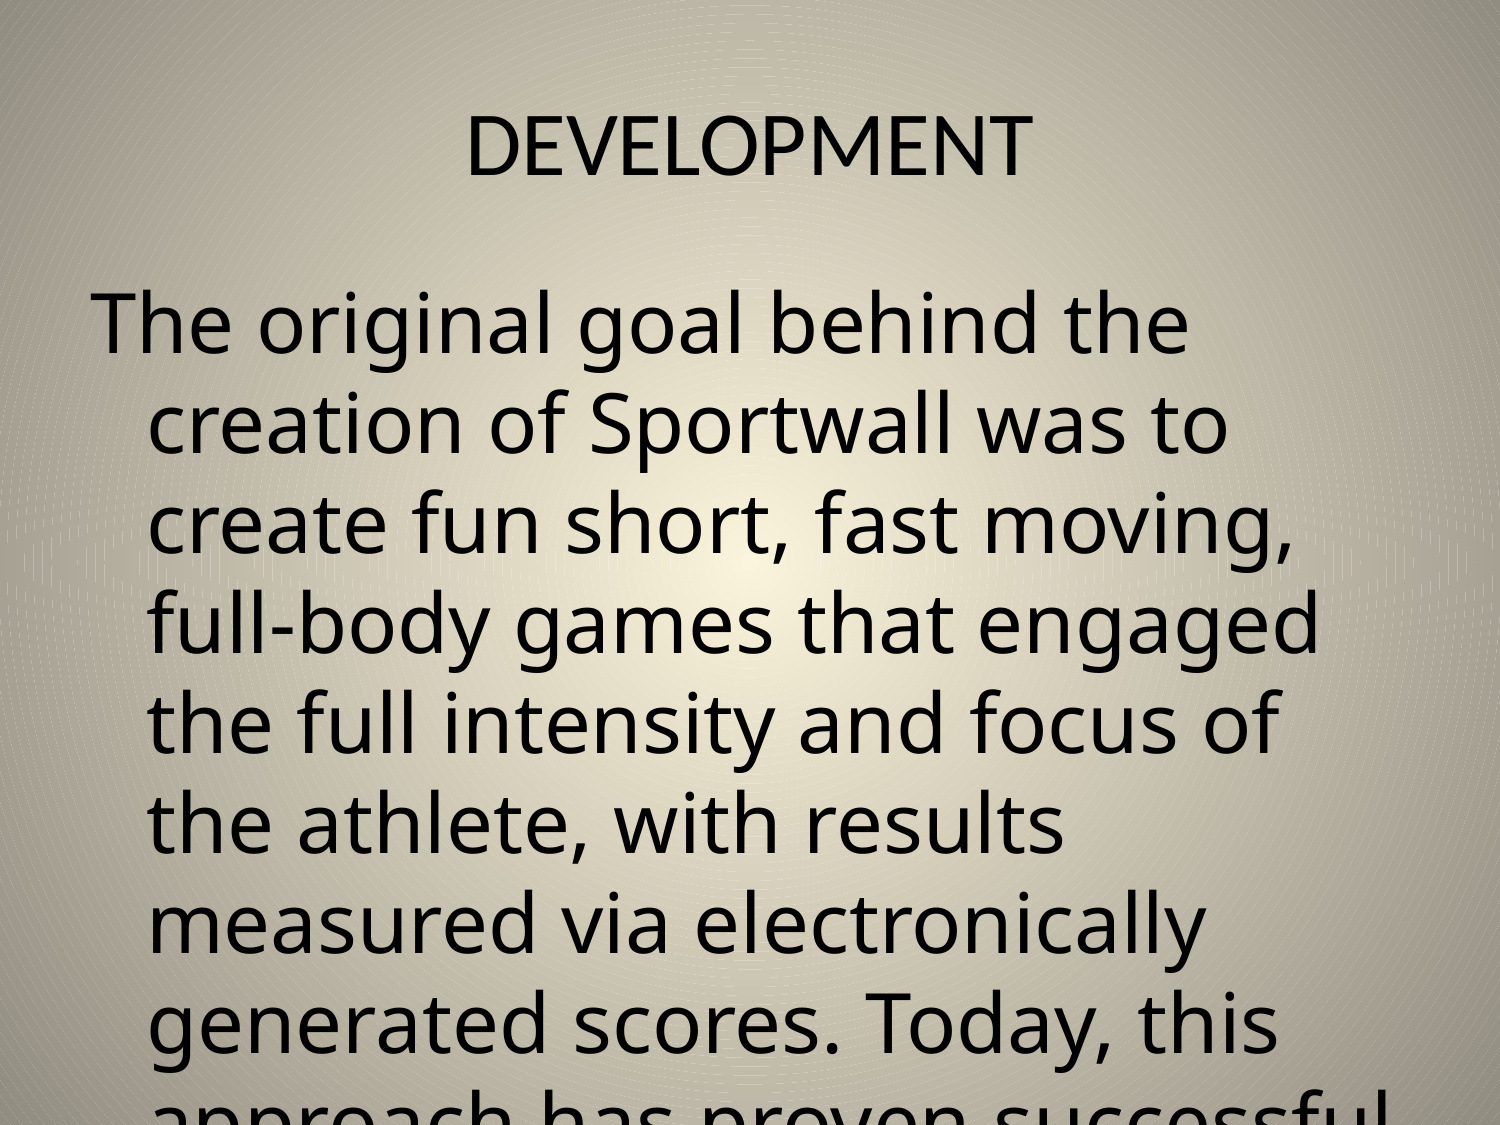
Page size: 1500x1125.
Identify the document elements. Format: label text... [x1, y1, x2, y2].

list The original goal behind the creation of Sportwall was to create fun short, fast moving, full-body games that engaged the full intensity and focus of the athlete, with results measured via electronically generated scores. Today, this approach has proven successful and continues to incentivize repeated play until mastery takes place. [75, 262, 1425, 1005]
title DEVELOPMENT [75, 45, 1425, 233]
